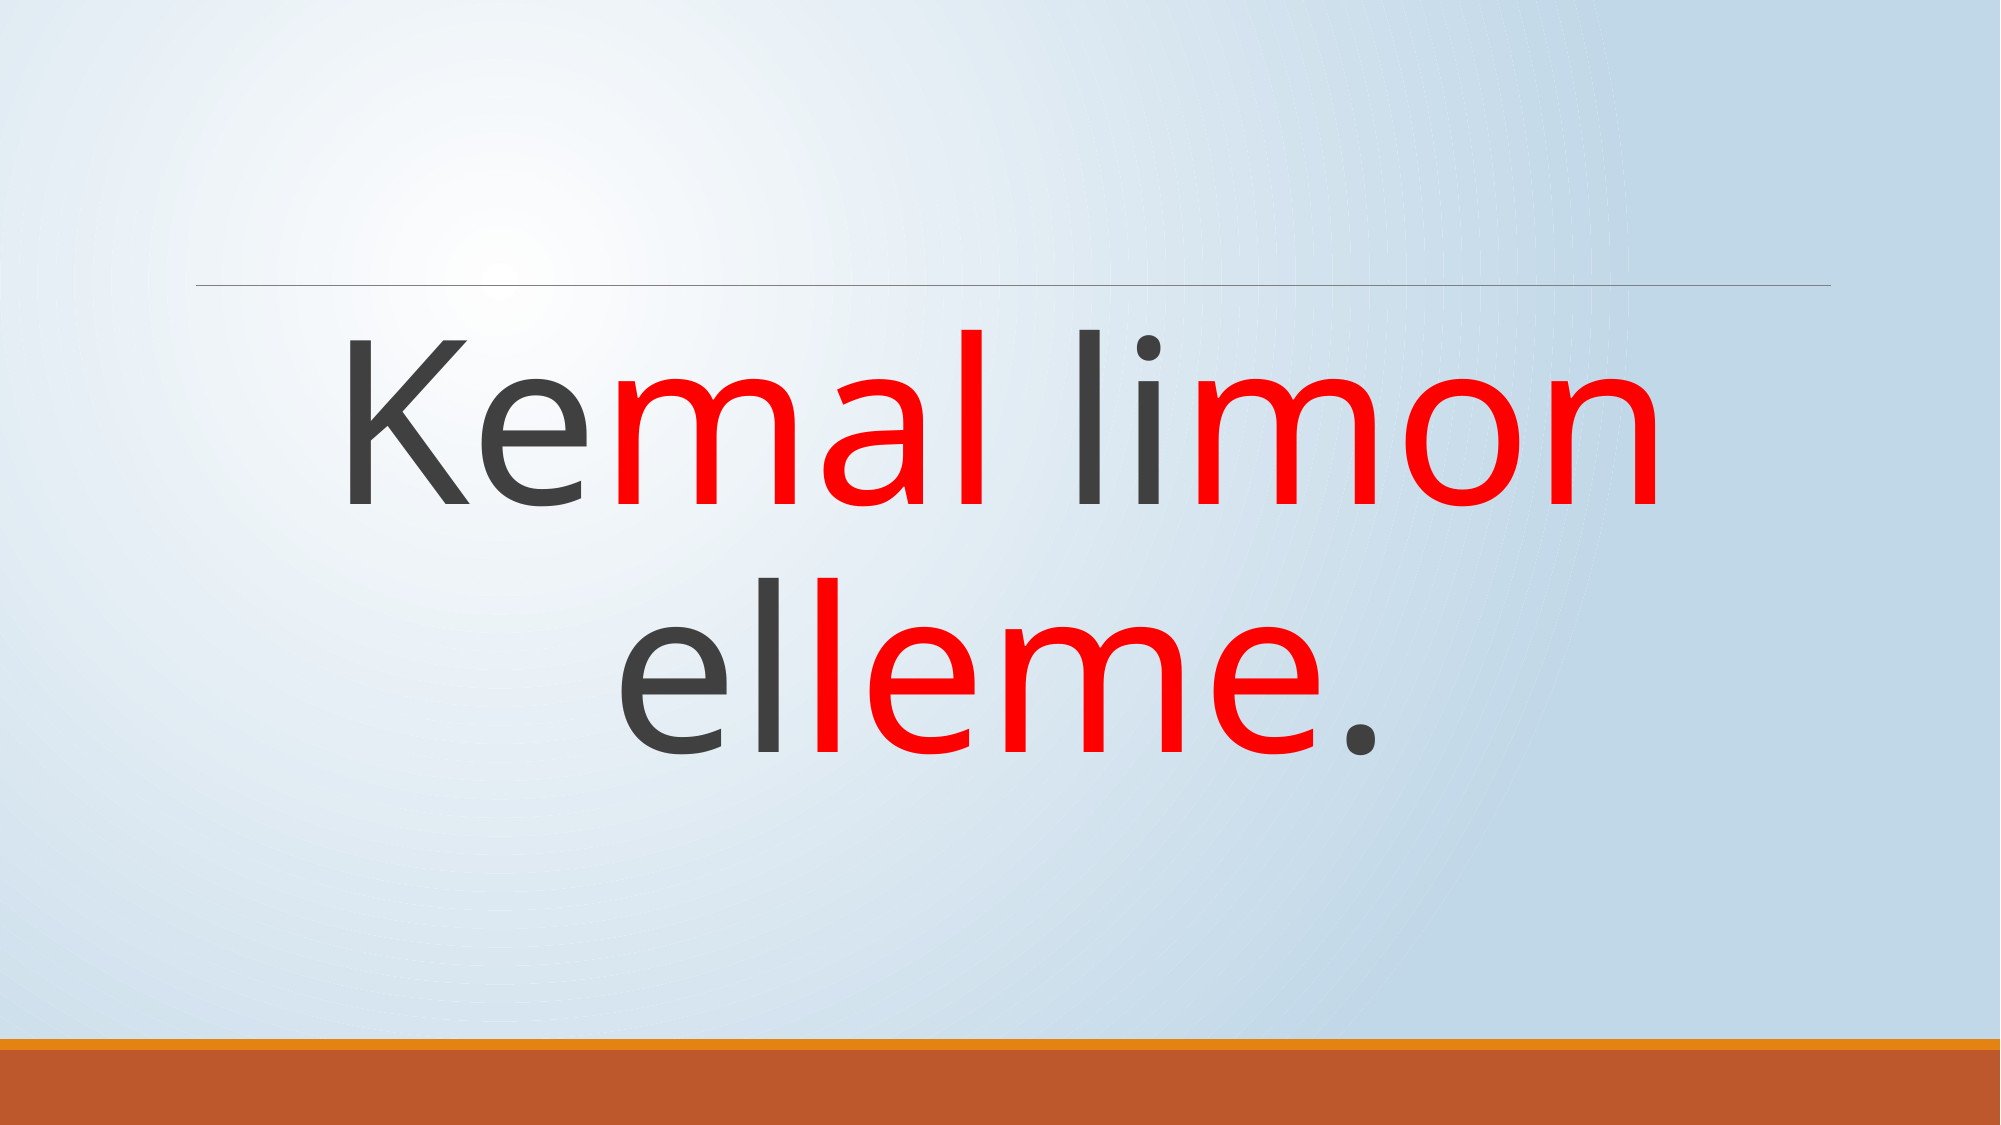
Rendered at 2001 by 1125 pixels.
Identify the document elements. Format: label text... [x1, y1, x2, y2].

list Kemal limon elleme. [36, 299, 1966, 1014]
